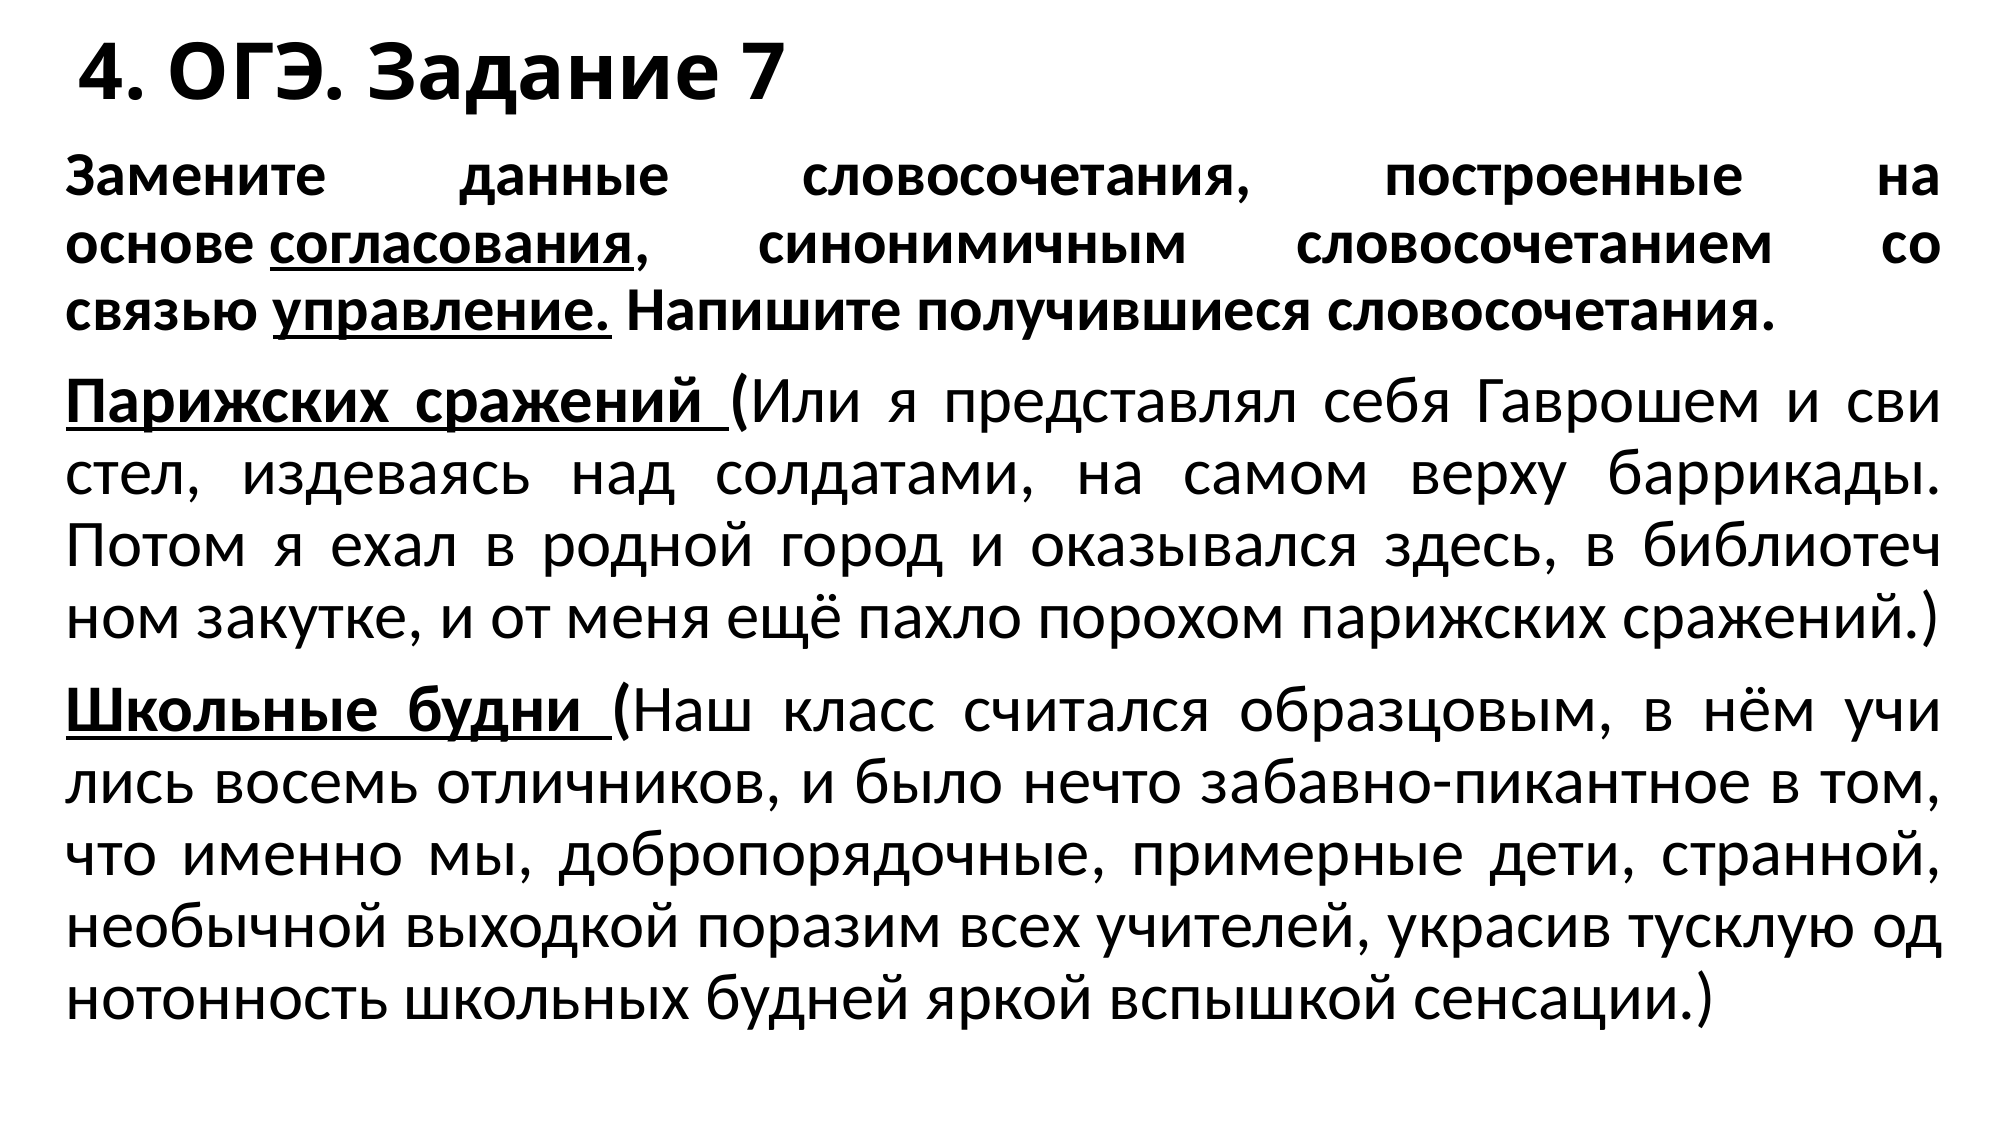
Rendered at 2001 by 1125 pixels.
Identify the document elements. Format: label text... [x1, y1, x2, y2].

list Замените данные словосочетания, построенные на основе согласования, синонимичным словосочетанием со связью управление. Напишите получившиеся словосочетания. Парижских сражений (Или я пред­став­лял себя Гав­ро­шем и сви­стел, из­де­ва­ясь над сол­да­та­ми, на самом верху бар­ри­ка­ды. Потом я ехал в род­ной город и ока­зы­вал­ся здесь, в биб­лио­теч­ном за­кут­ке, и от меня ещё пахло по­ро­хом па­риж­ских сра­же­ний.) Школьные будни (Наш класс счи­тал­ся об­раз­цо­вым, в нём учи­лись во­семь от­лич­ни­ков, и было нечто за­бав­но-пи­кант­ное в том, что имен­но мы, доб­ро­по­ря­доч­ные, при­мер­ные дети, стран­ной, не­обыч­ной вы­ход­кой по­ра­зим всех учи­те­лей, укра­сив туск­лую од­но­тон­ность школь­ных буд­ней яркой вспыш­кой сен­са­ции.) [50, 134, 1958, 1075]
title 4. ОГЭ. Задание 7 [63, 23, 1905, 124]
